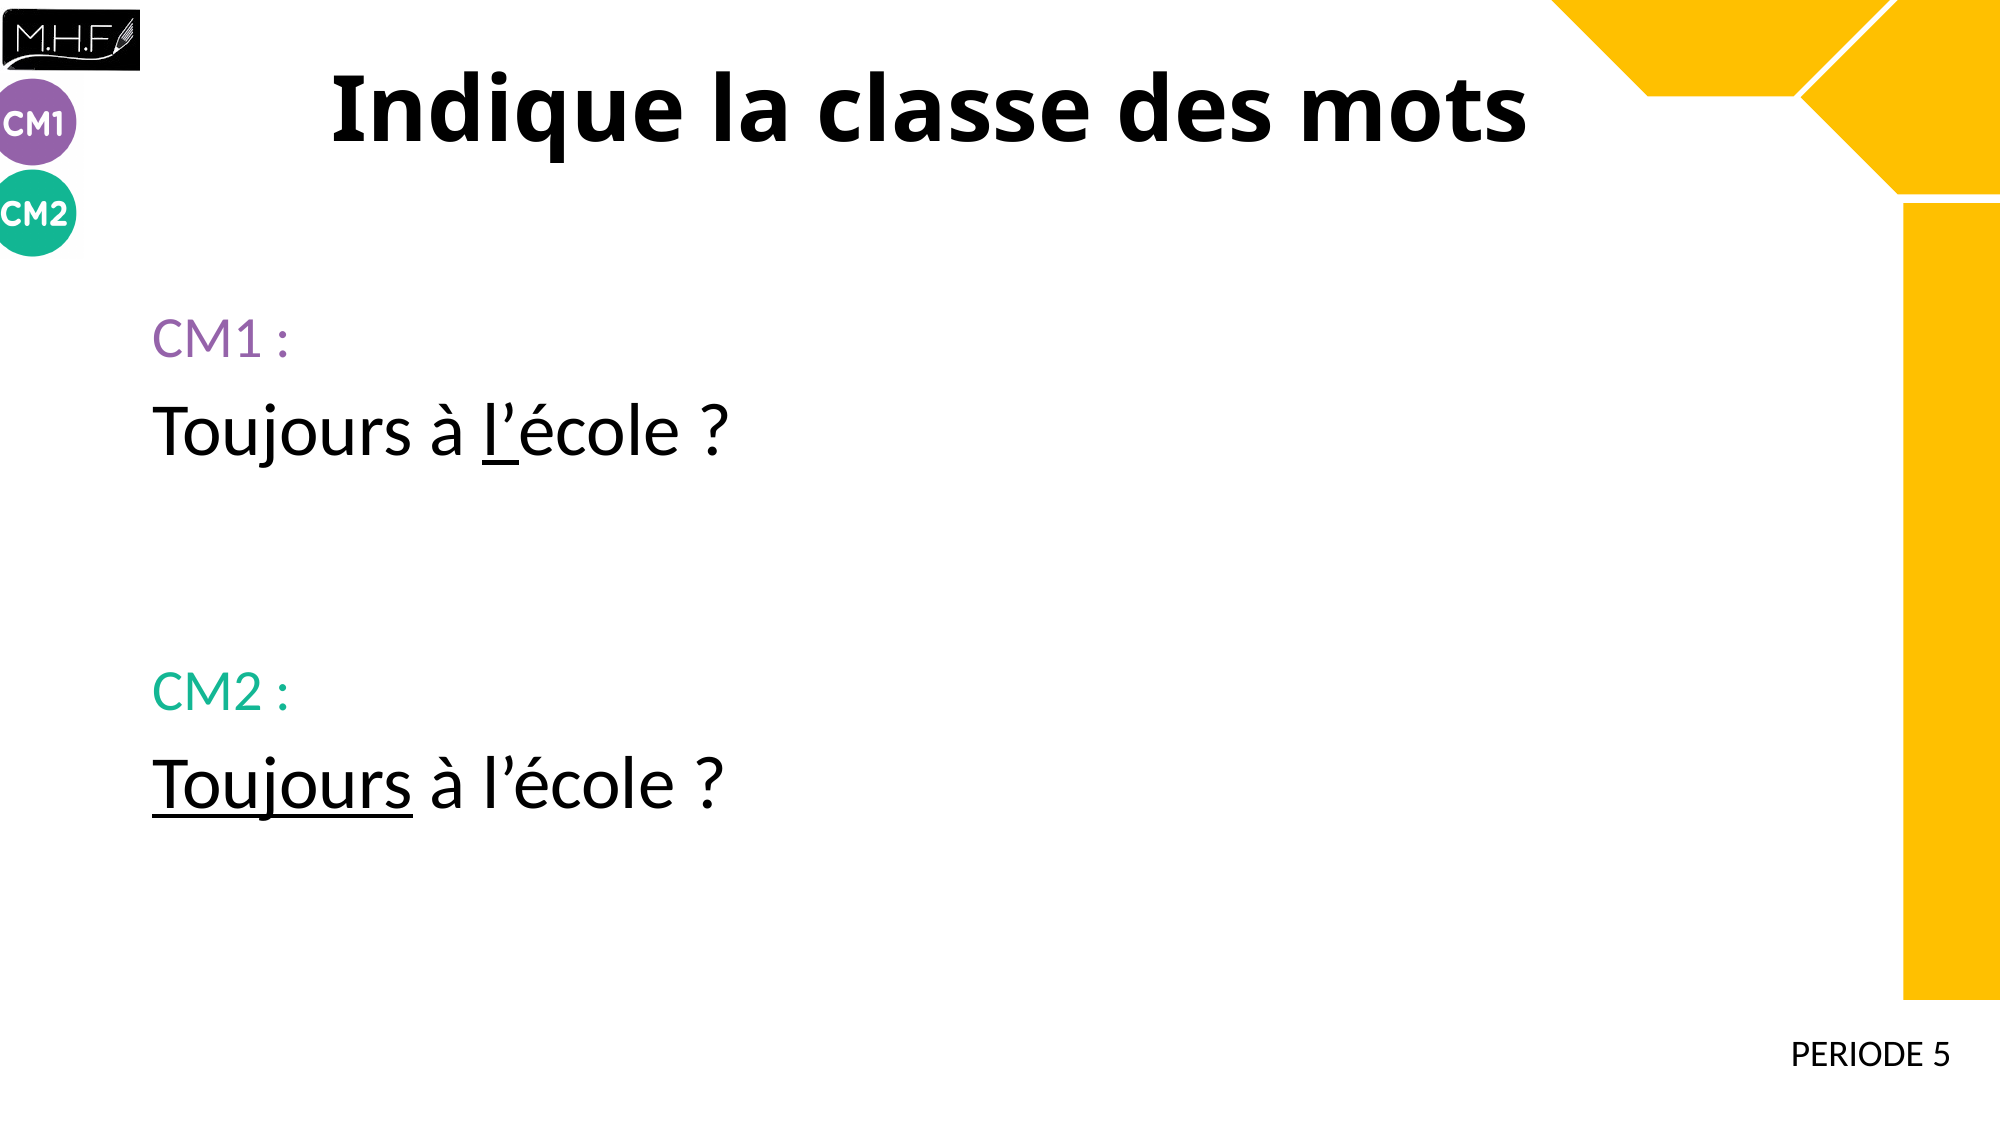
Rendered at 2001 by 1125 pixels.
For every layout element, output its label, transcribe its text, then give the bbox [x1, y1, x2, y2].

list CM1 : Toujours à l’école ? CM2 : Toujours à l’école ? [137, 299, 1863, 1014]
text_box [1799, 0, 2000, 196]
text_box [1902, 202, 2000, 1001]
text_box [1549, 0, 1892, 98]
title Indique la classe des mots [316, 3, 1863, 221]
text_box PERIODE 5 [1362, 1021, 1967, 1082]
picture [0, 7, 140, 259]
